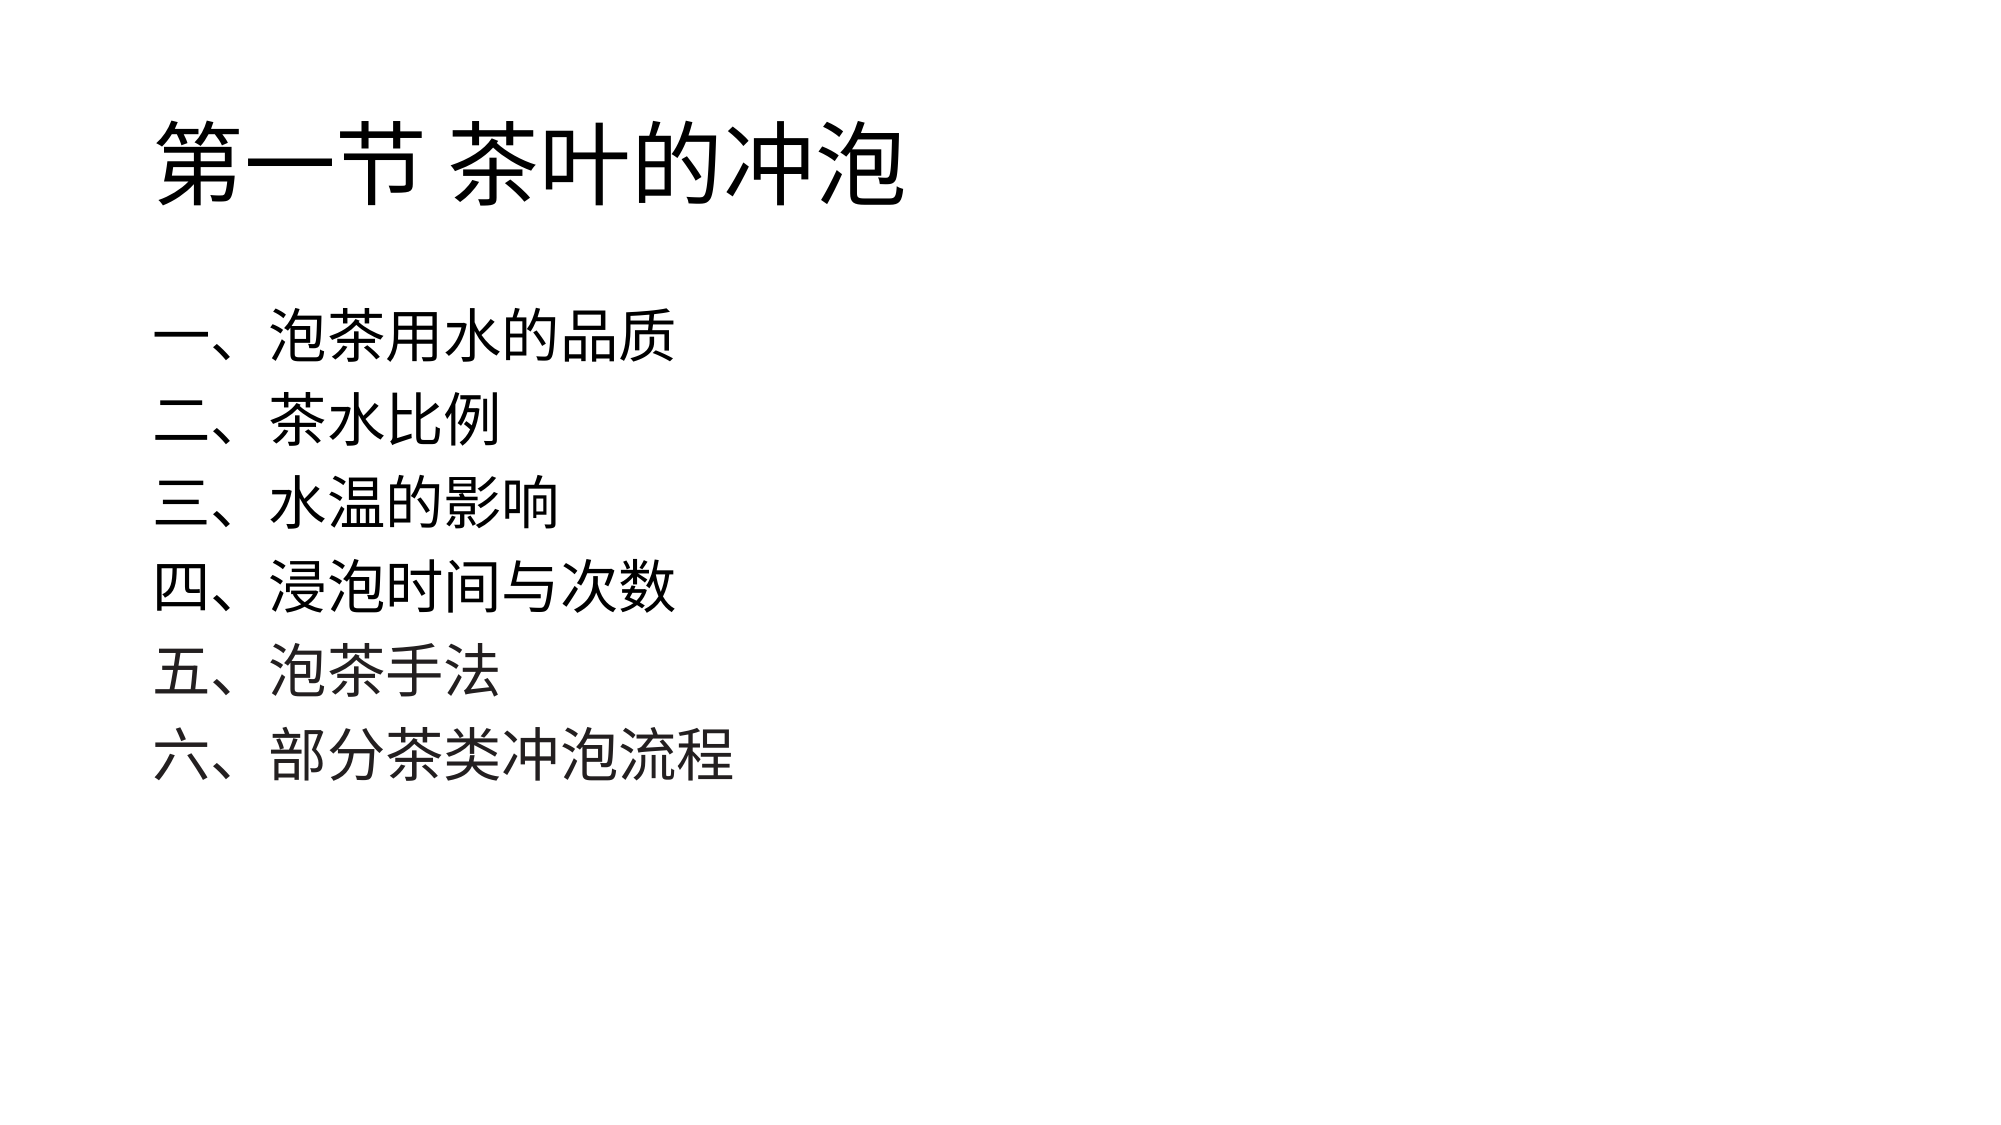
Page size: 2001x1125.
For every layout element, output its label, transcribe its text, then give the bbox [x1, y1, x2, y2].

title 第一节 茶叶的冲泡 [137, 59, 1863, 278]
list 一、泡茶用水的品质 二、茶水比例 三、水温的影响 四、浸泡时间与次数 五、泡茶手法 六、部分茶类冲泡流程 [137, 299, 1863, 1014]
